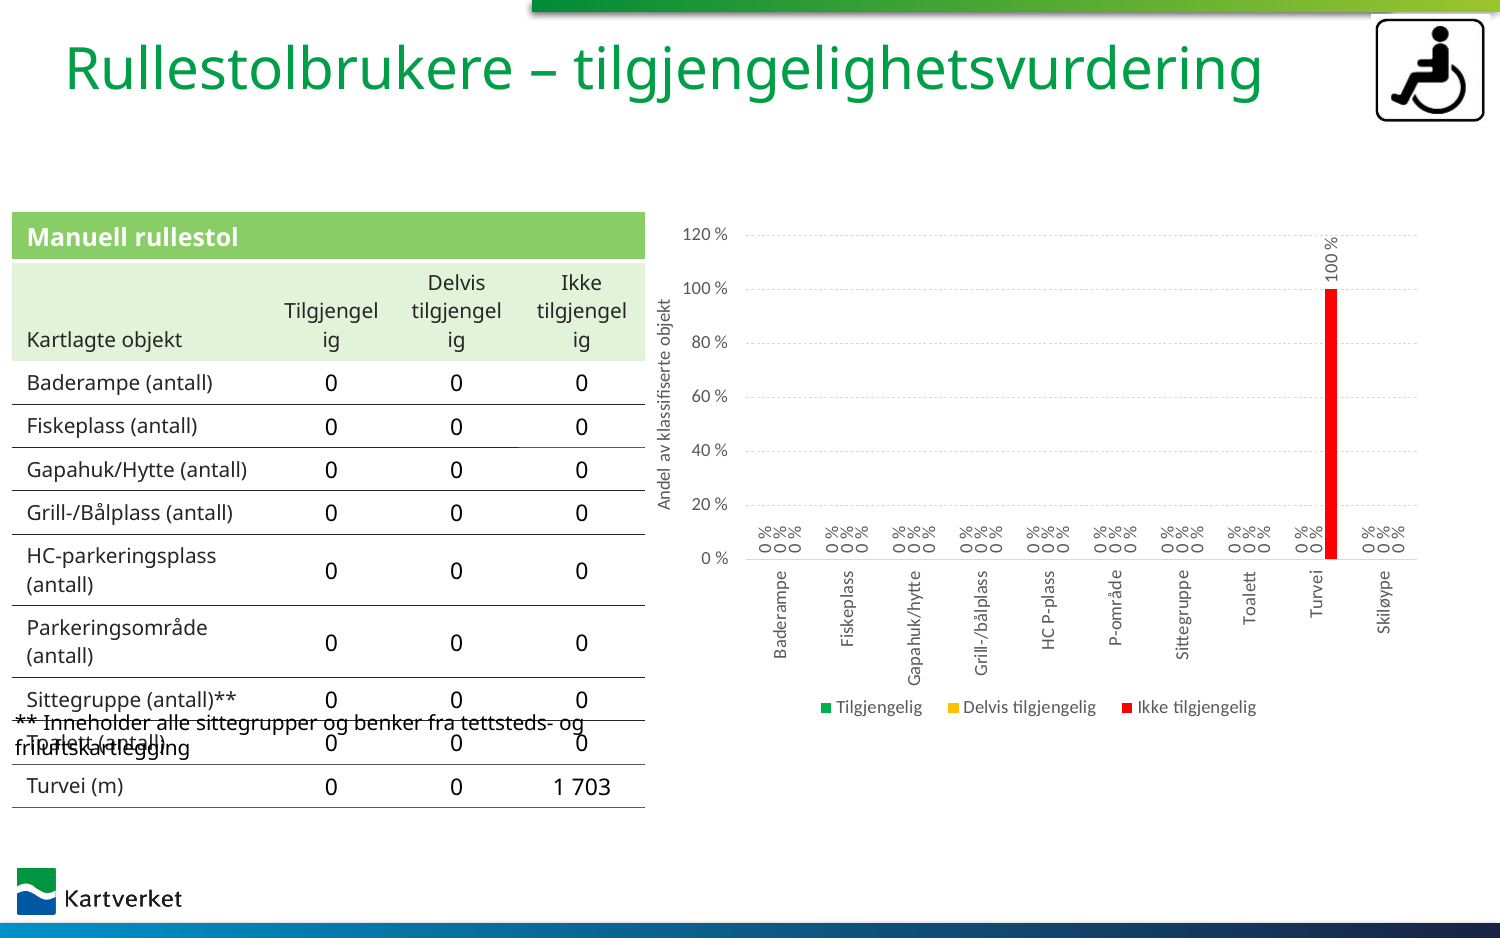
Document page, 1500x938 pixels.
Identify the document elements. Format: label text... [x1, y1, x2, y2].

text_box Rullestolbrukere – tilgjengelighetsvurdering [49, 12, 1372, 109]
table_cell Delvis tilgjengelig [394, 263, 519, 361]
table_cell 0 [394, 491, 519, 534]
table_cell 0 [519, 405, 638, 447]
table_cell 0 [394, 535, 519, 605]
table_cell 0 [269, 678, 394, 702]
table_cell Tilgjengelig [269, 263, 394, 361]
table_cell 0 [519, 606, 638, 677]
table_cell 0 [269, 606, 394, 677]
table_cell 0 [519, 448, 638, 490]
table_cell 0 [269, 491, 394, 534]
table_cell Baderampe (antall) [12, 361, 269, 404]
table_cell Fiskeplass (antall) [12, 405, 269, 447]
picture [643, 218, 1427, 728]
table_cell 0 [394, 448, 519, 490]
table_cell 0 [519, 535, 638, 605]
table_cell 0 [269, 768, 394, 807]
text_box ** Inneholder alle sittegrupper og benker fra tettsteds- og friluftskartlegging [0, 702, 745, 768]
table_cell 1 703 [519, 768, 645, 807]
table_cell 0 [519, 678, 638, 702]
table_cell Grill-/Bålplass (antall) [12, 491, 269, 534]
table_cell 0 [519, 491, 638, 534]
table_cell Ikke tilgjengelig [519, 263, 638, 361]
table_cell 0 [394, 405, 519, 447]
table_cell Kartlagte objekt [12, 263, 269, 361]
table_cell 0 [394, 678, 519, 702]
table_cell 0 [269, 361, 394, 404]
table_header Manuell rullestol [12, 212, 645, 259]
table_cell HC-parkeringsplass (antall) [12, 535, 269, 605]
table_cell 0 [394, 361, 519, 404]
table_cell 0 [394, 606, 519, 677]
table_cell Sittegruppe (antall)** [12, 678, 269, 702]
table_cell Parkeringsområde (antall) [12, 606, 269, 677]
table_cell Gapahuk/Hytte (antall) [12, 448, 269, 490]
table_cell 0 [394, 768, 519, 807]
table_cell 0 [269, 535, 394, 605]
picture [1371, 13, 1491, 127]
table_cell 0 [269, 448, 394, 490]
table_cell 0 [269, 405, 394, 447]
table_cell Turvei (m) [12, 768, 269, 807]
table_cell 0 [519, 361, 638, 404]
